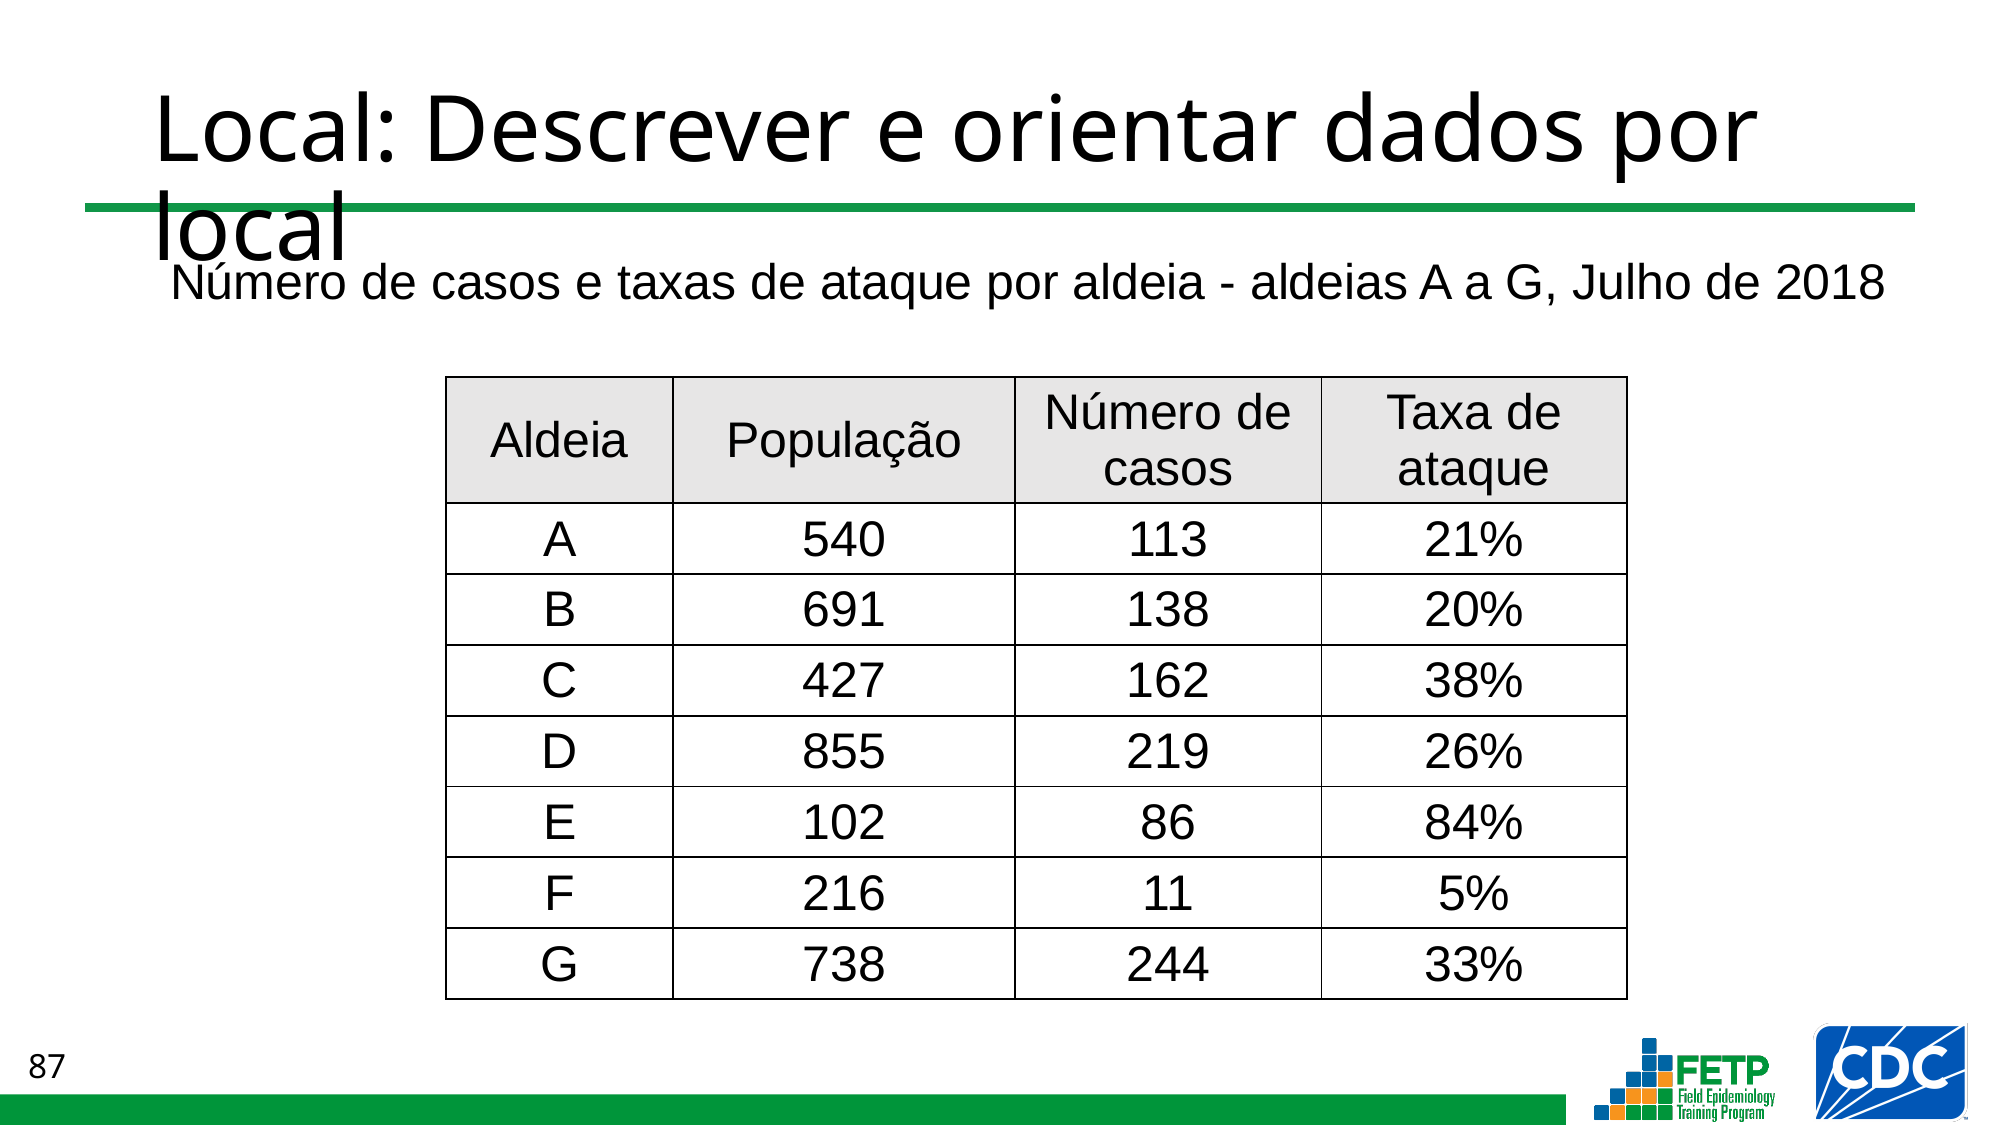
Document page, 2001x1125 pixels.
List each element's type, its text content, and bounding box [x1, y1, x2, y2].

table_cell 21% [1322, 504, 1626, 573]
table_cell 244 [1016, 929, 1321, 998]
table_cell 540 [674, 504, 1014, 573]
title Local: Descrever e orientar dados por local [137, 75, 1863, 207]
table_cell D [447, 717, 672, 786]
table_cell 84% [1322, 787, 1626, 856]
table_cell 219 [1016, 717, 1321, 786]
table_cell 855 [674, 717, 1014, 786]
table_cell 26% [1322, 717, 1626, 786]
table_cell 20% [1322, 575, 1626, 644]
table_cell 86 [1016, 787, 1321, 856]
table_cell 113 [1016, 504, 1321, 573]
table_cell 691 [674, 575, 1014, 644]
table_cell 33% [1322, 929, 1626, 998]
table_cell 427 [674, 646, 1014, 715]
table_cell B [447, 575, 672, 644]
table_cell 38% [1322, 646, 1626, 715]
table_cell 11 [1016, 858, 1321, 927]
table_cell 102 [674, 787, 1014, 856]
table_cell 216 [674, 858, 1014, 927]
table_header Número de casos [1016, 378, 1321, 502]
table_cell C [447, 646, 672, 715]
table_cell 138 [1016, 575, 1321, 644]
table_cell 5% [1322, 858, 1626, 927]
table_header Taxa de ataque [1322, 378, 1626, 502]
table_cell A [447, 504, 672, 573]
table_cell G [447, 929, 672, 998]
picture [1594, 1038, 1775, 1122]
table_cell 162 [1016, 646, 1321, 715]
list Número de casos e taxas de ataque por aldeia - aldeias A a G, Julho de 2018 [137, 242, 1920, 1004]
table_cell 738 [674, 929, 1014, 998]
table_cell E [447, 787, 672, 856]
table_header População [674, 378, 1014, 502]
table_cell F [447, 858, 672, 927]
table_header Aldeia [447, 378, 672, 502]
picture [1813, 1023, 1968, 1122]
